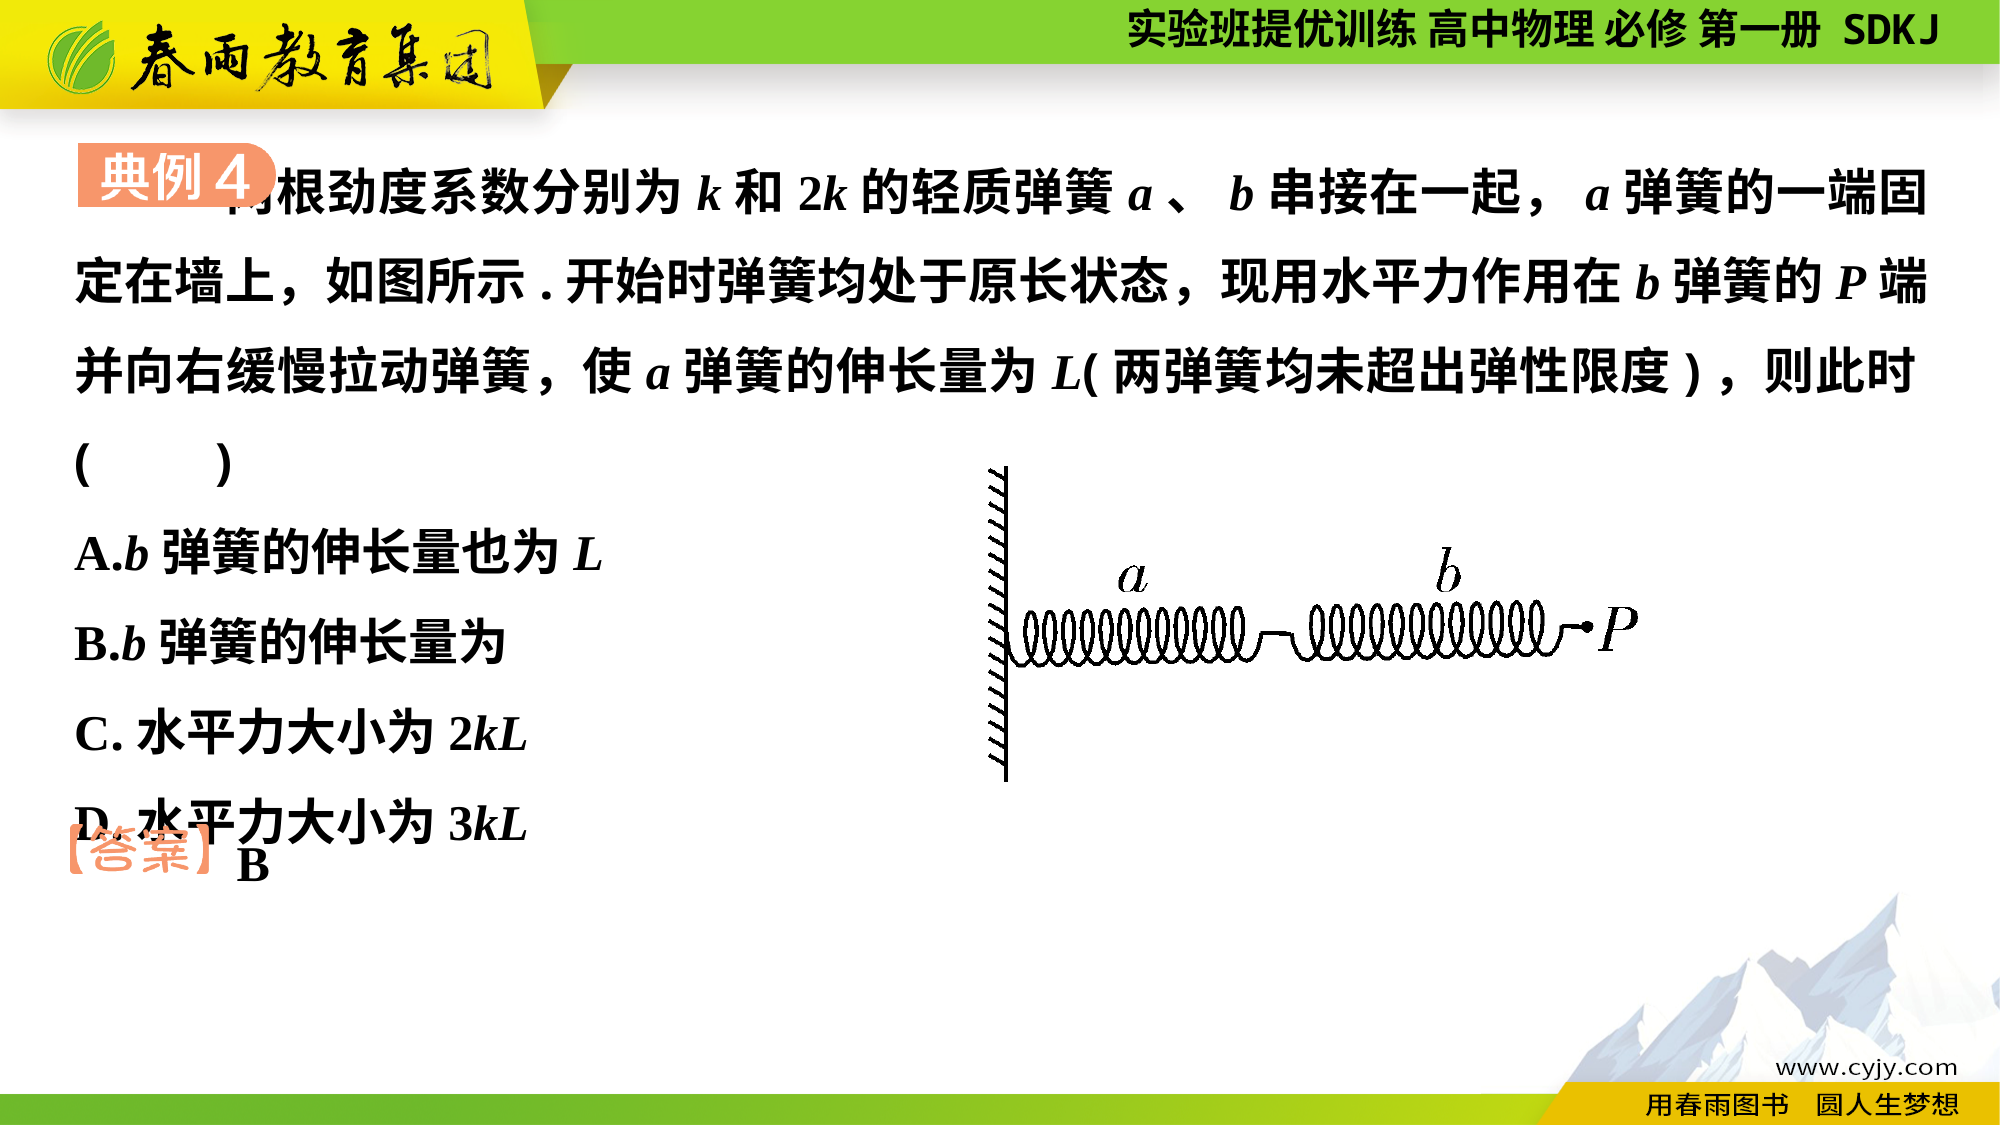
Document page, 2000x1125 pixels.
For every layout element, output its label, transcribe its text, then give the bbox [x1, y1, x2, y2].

picture [0, 0, 2000, 1125]
text_box B [59, 794, 1944, 900]
